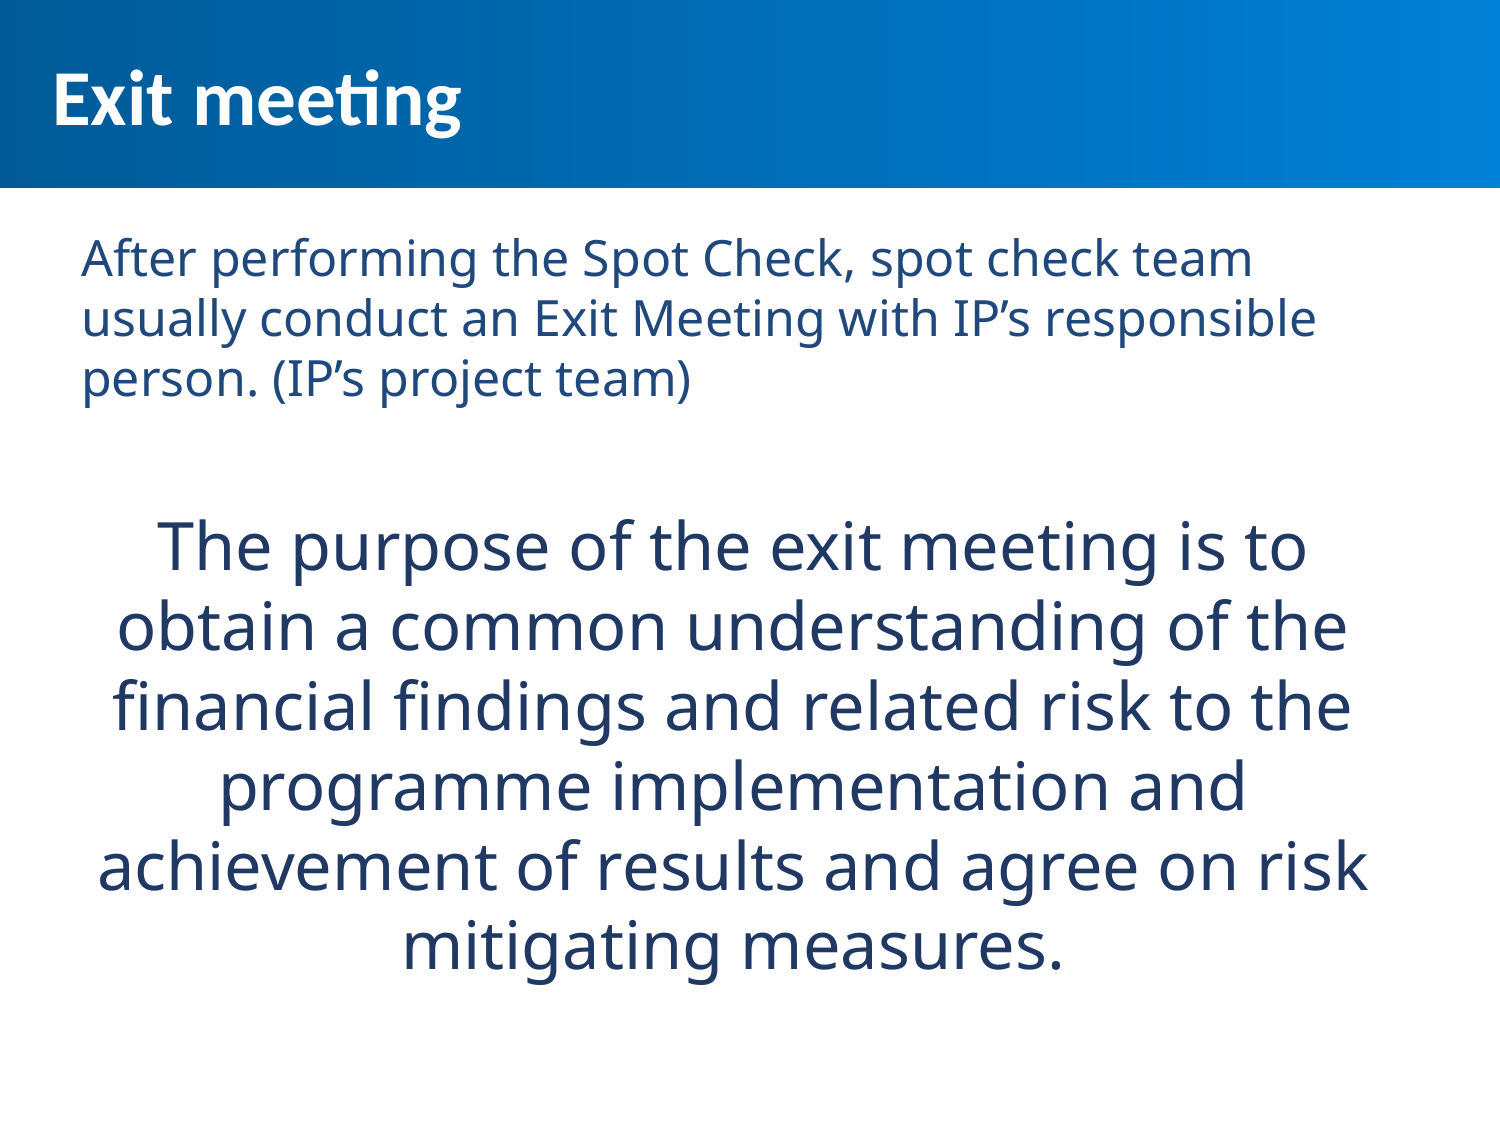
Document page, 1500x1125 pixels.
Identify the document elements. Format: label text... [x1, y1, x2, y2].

title Exit meeting [0, 0, 1500, 191]
text_box The purpose of the exit meeting is to obtain a common understanding of the financial findings and related risk to the programme implementation and achievement of results and agree on risk mitigating measures. [66, 496, 1401, 991]
text_box After performing the Spot Check, spot check team usually conduct an Exit Meeting with IP’s responsible person. (IP’s project team) [66, 219, 1385, 414]
